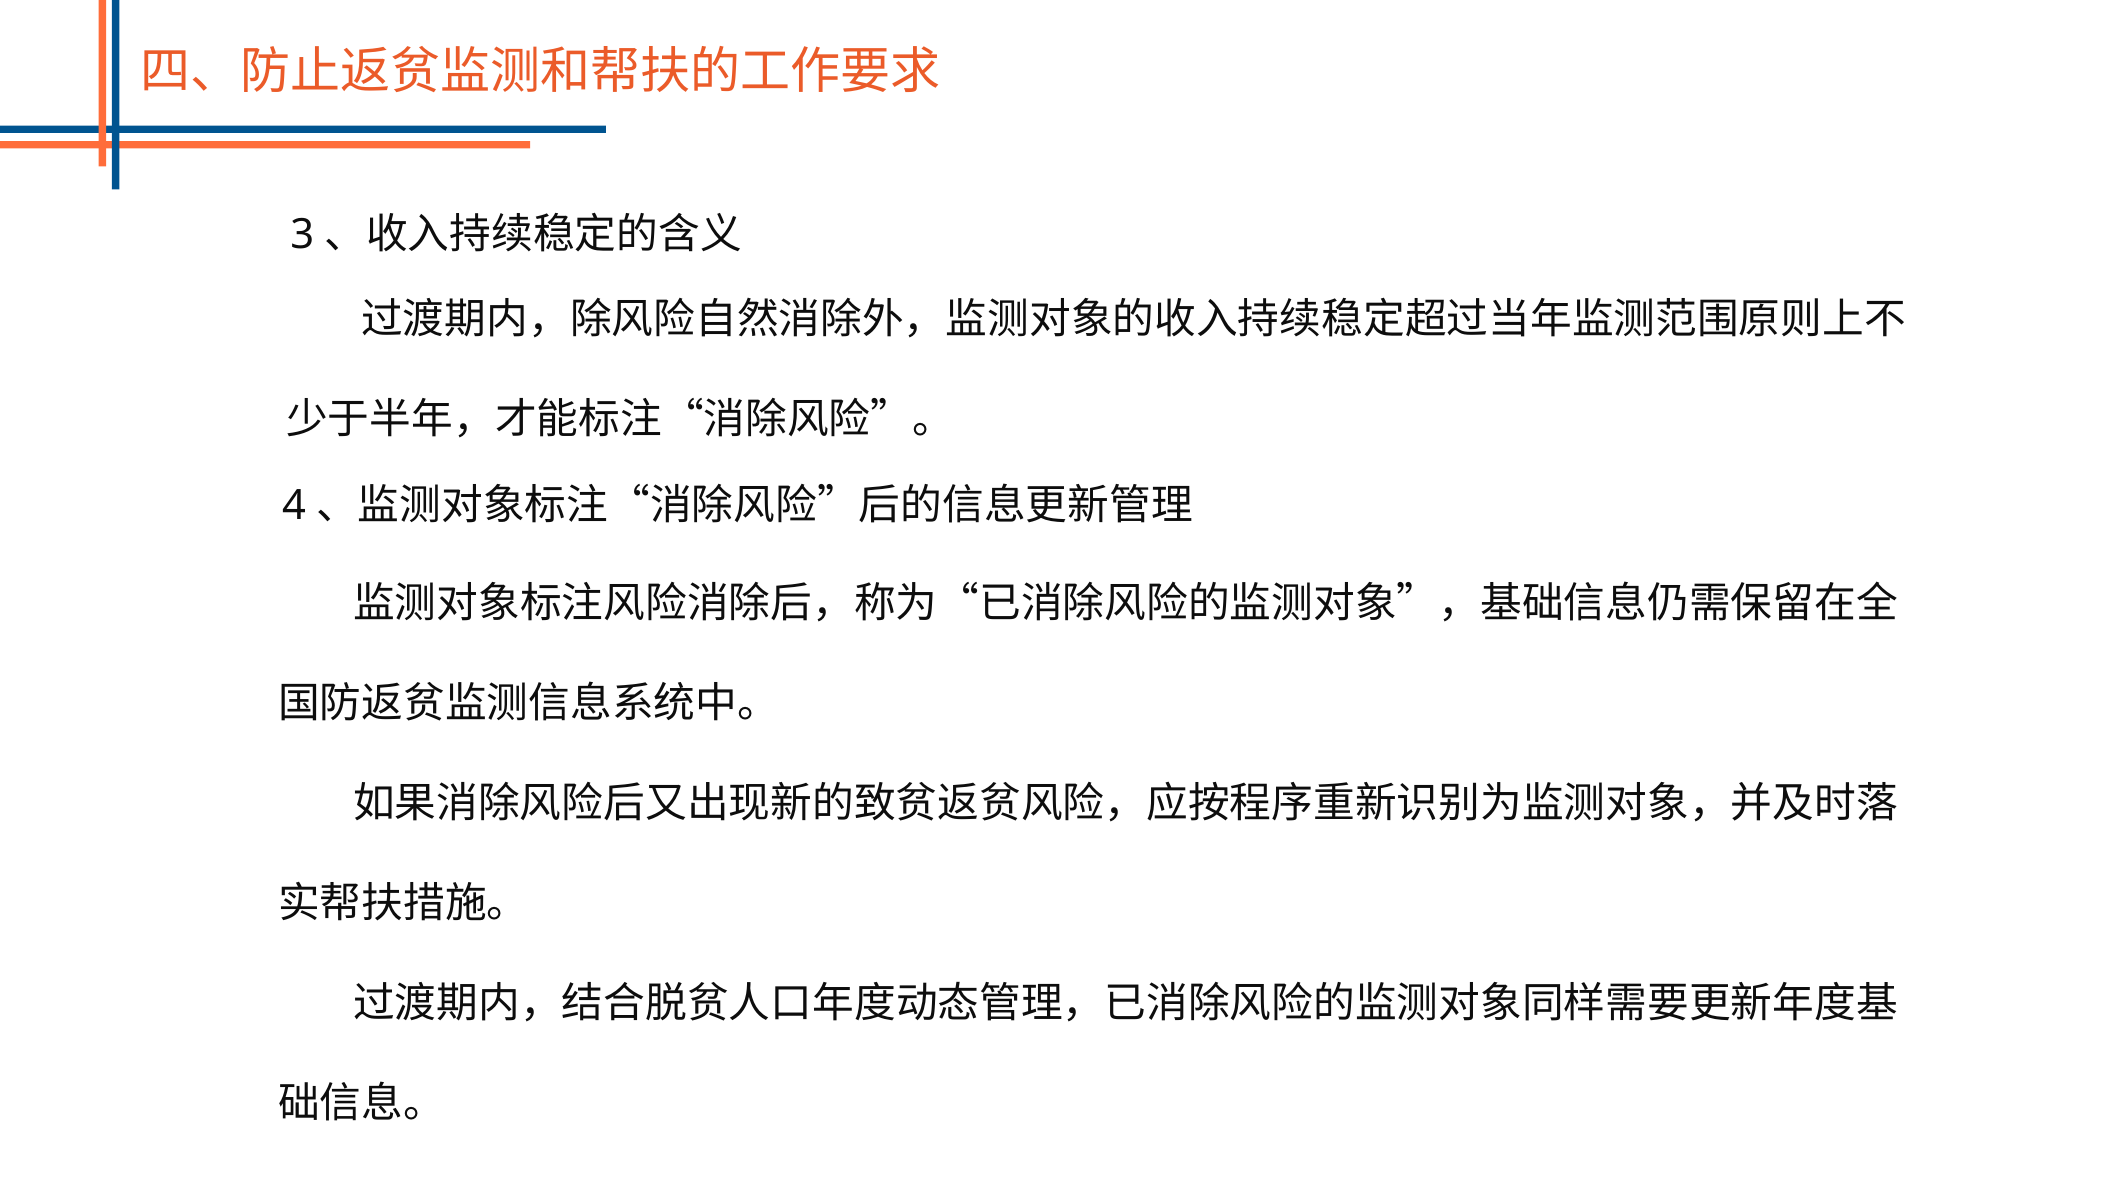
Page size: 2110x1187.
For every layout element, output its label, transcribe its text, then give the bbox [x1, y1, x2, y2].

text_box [0, 0, 1457, 190]
text_box 监测对象标注风险消除后，称为“已消除风险的监测对象”，基础信息仍需保留在全国防返贫监测信息系统中。 如果消除风险后又出现新的致贫返贫风险，应按程序重新识别为监测对象，并及时落实帮扶措施。 过渡期内，结合脱贫人口年度动态管理，已消除风险的监测对象同样需要更新年度基础信息。 [263, 518, 1915, 1134]
text_box 3、收入持续稳定的含义 [200, 149, 1701, 264]
text_box 4、监测对象标注“消除风险”后的信息更新管理 [192, 445, 1693, 535]
text_box 过渡期内，除风险自然消除外，监测对象的收入持续稳定超过当年监测范围原则上不少于半年，才能标注“消除风险”。 [271, 234, 1923, 450]
